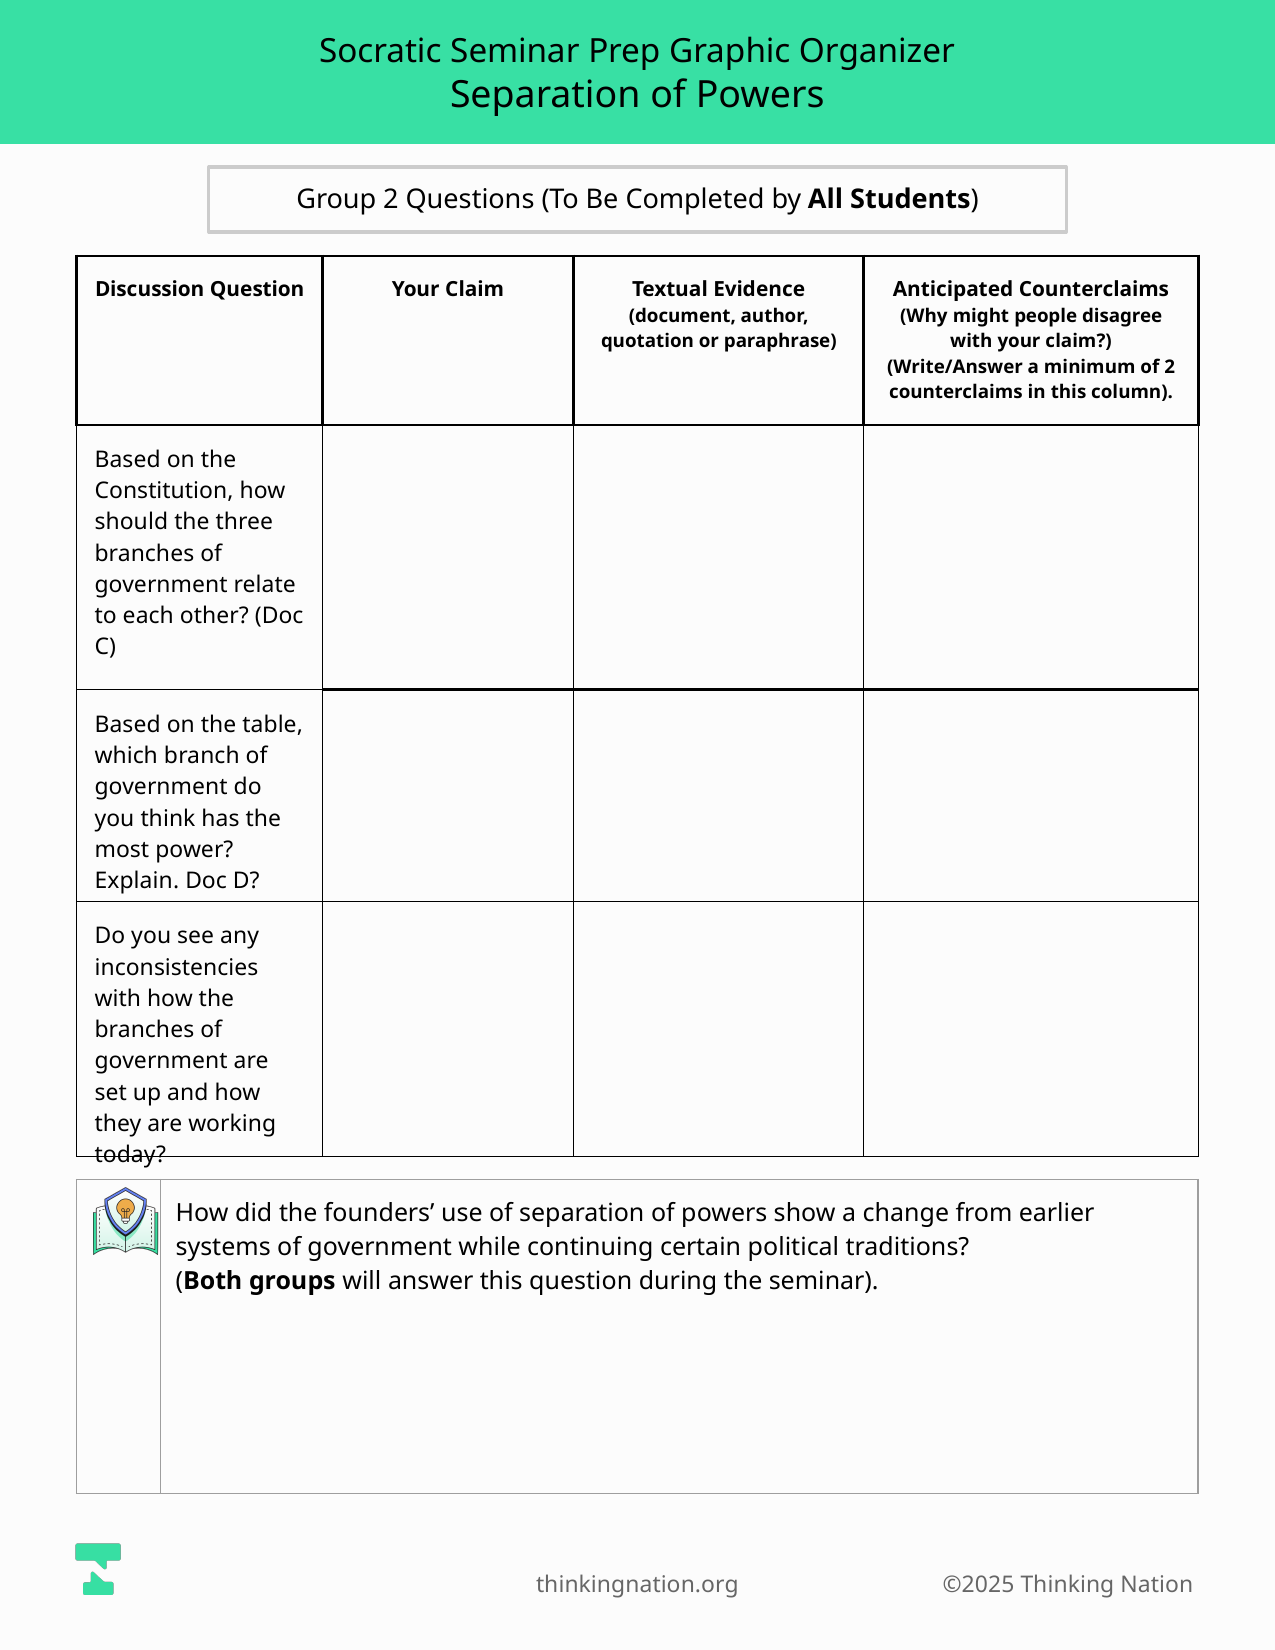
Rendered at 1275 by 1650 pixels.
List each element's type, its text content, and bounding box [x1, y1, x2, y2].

table_header Textual Evidence (document, author, quotation or paraphrase) [575, 257, 862, 424]
table_cell Based on the Constitution, how should the three branches of government relate to each other? (Doc C) [77, 426, 322, 689]
table_cell [323, 426, 573, 688]
table_header Anticipated Counterclaims (Why might people disagree with your claim?) (Write/Answer a minimum of 2 counterclaims in this column). [865, 257, 1197, 424]
table_cell [864, 902, 1198, 1156]
table_cell [323, 902, 573, 1156]
table_cell [864, 426, 1198, 688]
table_header Your Claim [324, 257, 572, 424]
table_cell [323, 691, 573, 901]
text_box ©2025 Thinking Nation [907, 1553, 1210, 1605]
table_cell [574, 902, 863, 1156]
table_header How did the founders’ use of separation of powers show a change from earlier systems of government while continuing certain political traditions? (Both groups will answer this question during the seminar). [161, 1180, 1197, 1493]
text_box Socratic Seminar Prep Graphic Organizer Separation of Powers [0, 0, 1275, 144]
table_cell Do you see any inconsistencies with how the branches of government are set up and how they are working today? [77, 902, 322, 1156]
picture [62, 1533, 134, 1605]
table_cell [574, 691, 863, 901]
table_cell [574, 426, 863, 688]
picture [83, 1179, 168, 1264]
table_cell Based on the table, which branch of government do you think has the most power? Explain. Doc D? [77, 690, 322, 901]
table_cell [864, 691, 1198, 901]
table_header Discussion Question [78, 257, 321, 424]
text_box thinkingnation.org [486, 1553, 789, 1605]
table_header [77, 1180, 160, 1493]
text_box Group 2 Questions (To Be Completed by All Students) [208, 166, 1067, 233]
